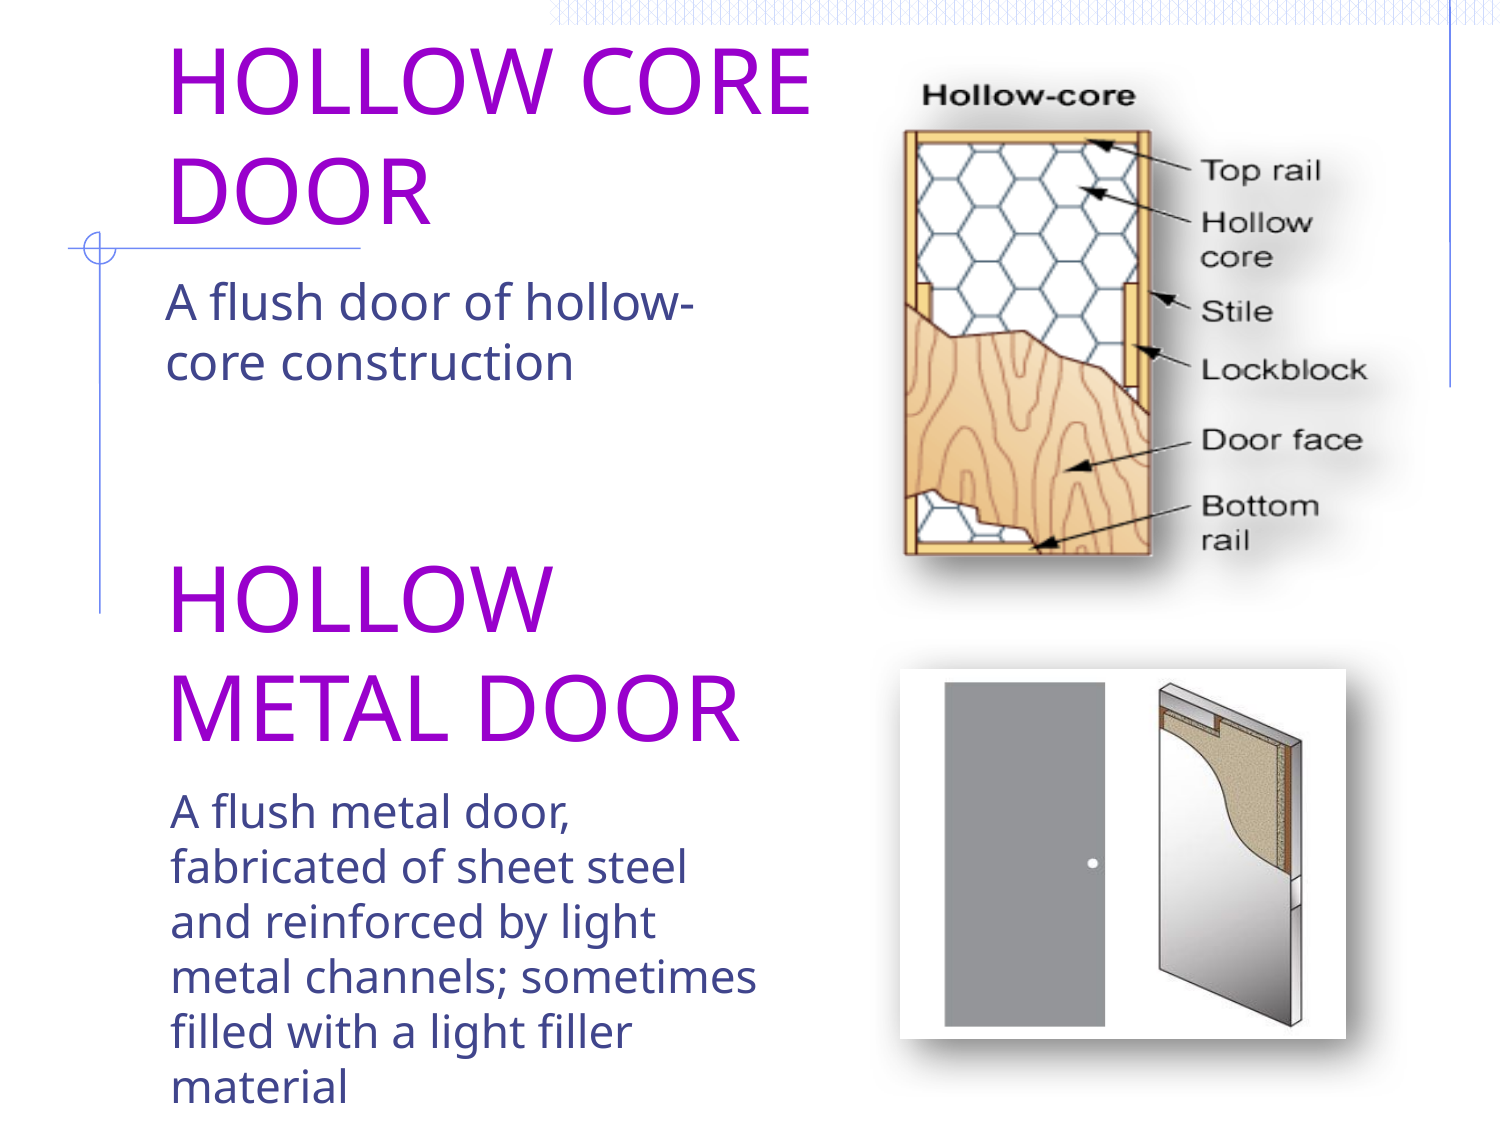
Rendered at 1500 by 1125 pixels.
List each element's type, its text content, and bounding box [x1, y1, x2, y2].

list A flush door of hollow-core construction [150, 262, 738, 512]
list HOLLOW CORE DOOR [150, 99, 886, 250]
list A flush metal door, fabricated of sheet steel and reinforced by light metal channels; sometimes filled with a light filler material [155, 774, 781, 1088]
picture [899, 669, 1347, 1039]
list HOLLOW METAL DOOR [150, 512, 825, 768]
picture [899, 77, 1376, 576]
